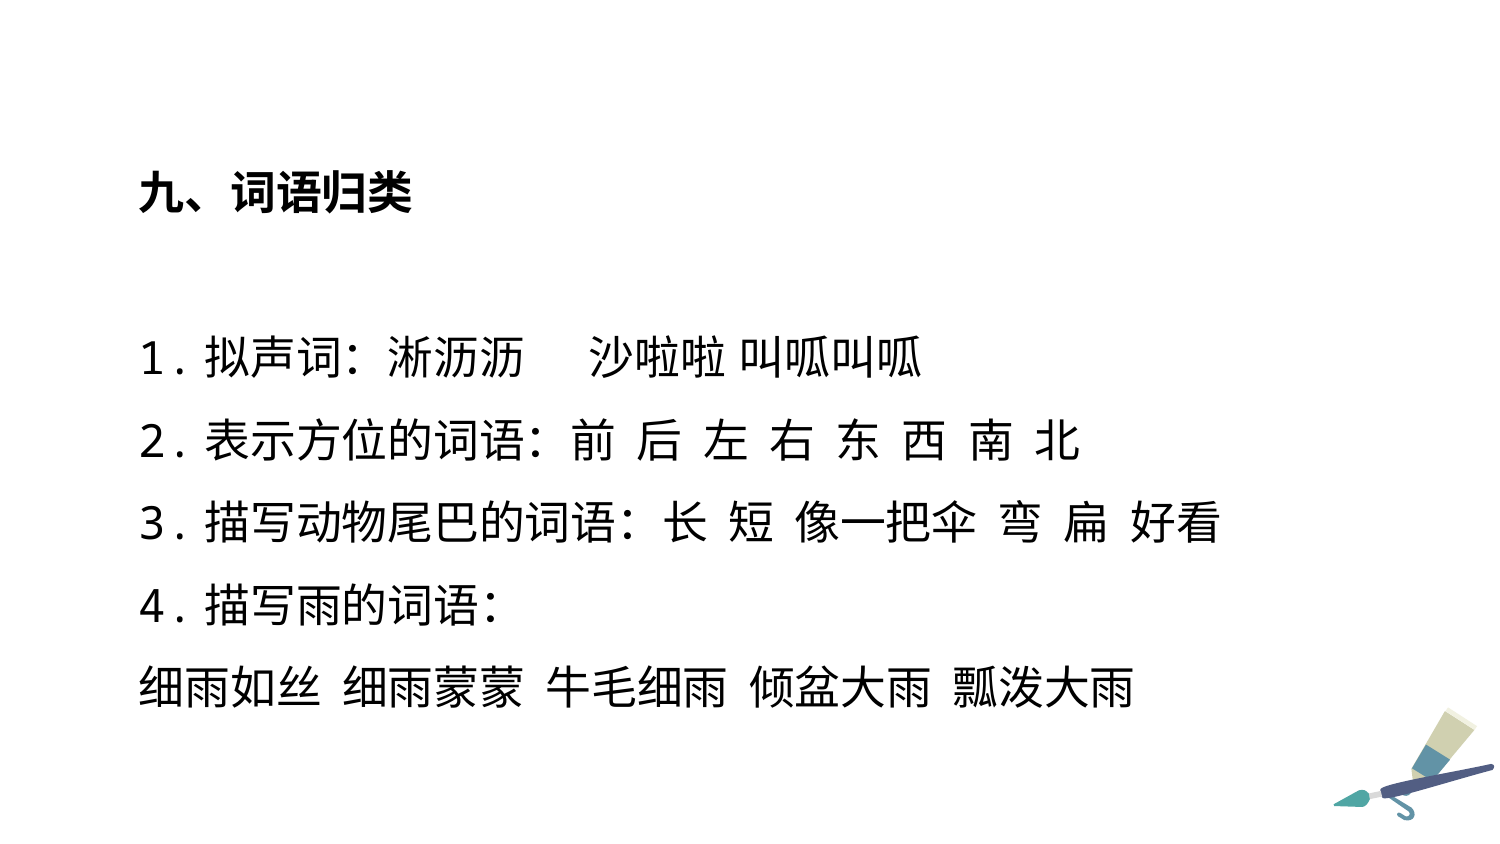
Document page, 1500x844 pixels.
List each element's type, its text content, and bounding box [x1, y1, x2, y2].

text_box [1358, 708, 1481, 844]
text_box 九、词语归类 1.拟声词：淅沥沥 沙啦啦 叫呱叫呱 2.表示方位的词语：前 后 左 右 东 西 南 北 3.描写动物尾巴的词语：长 短 像一把伞 弯 扁 好看 4.描写雨的词语： 细雨如丝 细雨蒙蒙 牛毛细雨 倾盆大雨 瓢泼大雨 [124, 129, 1397, 721]
